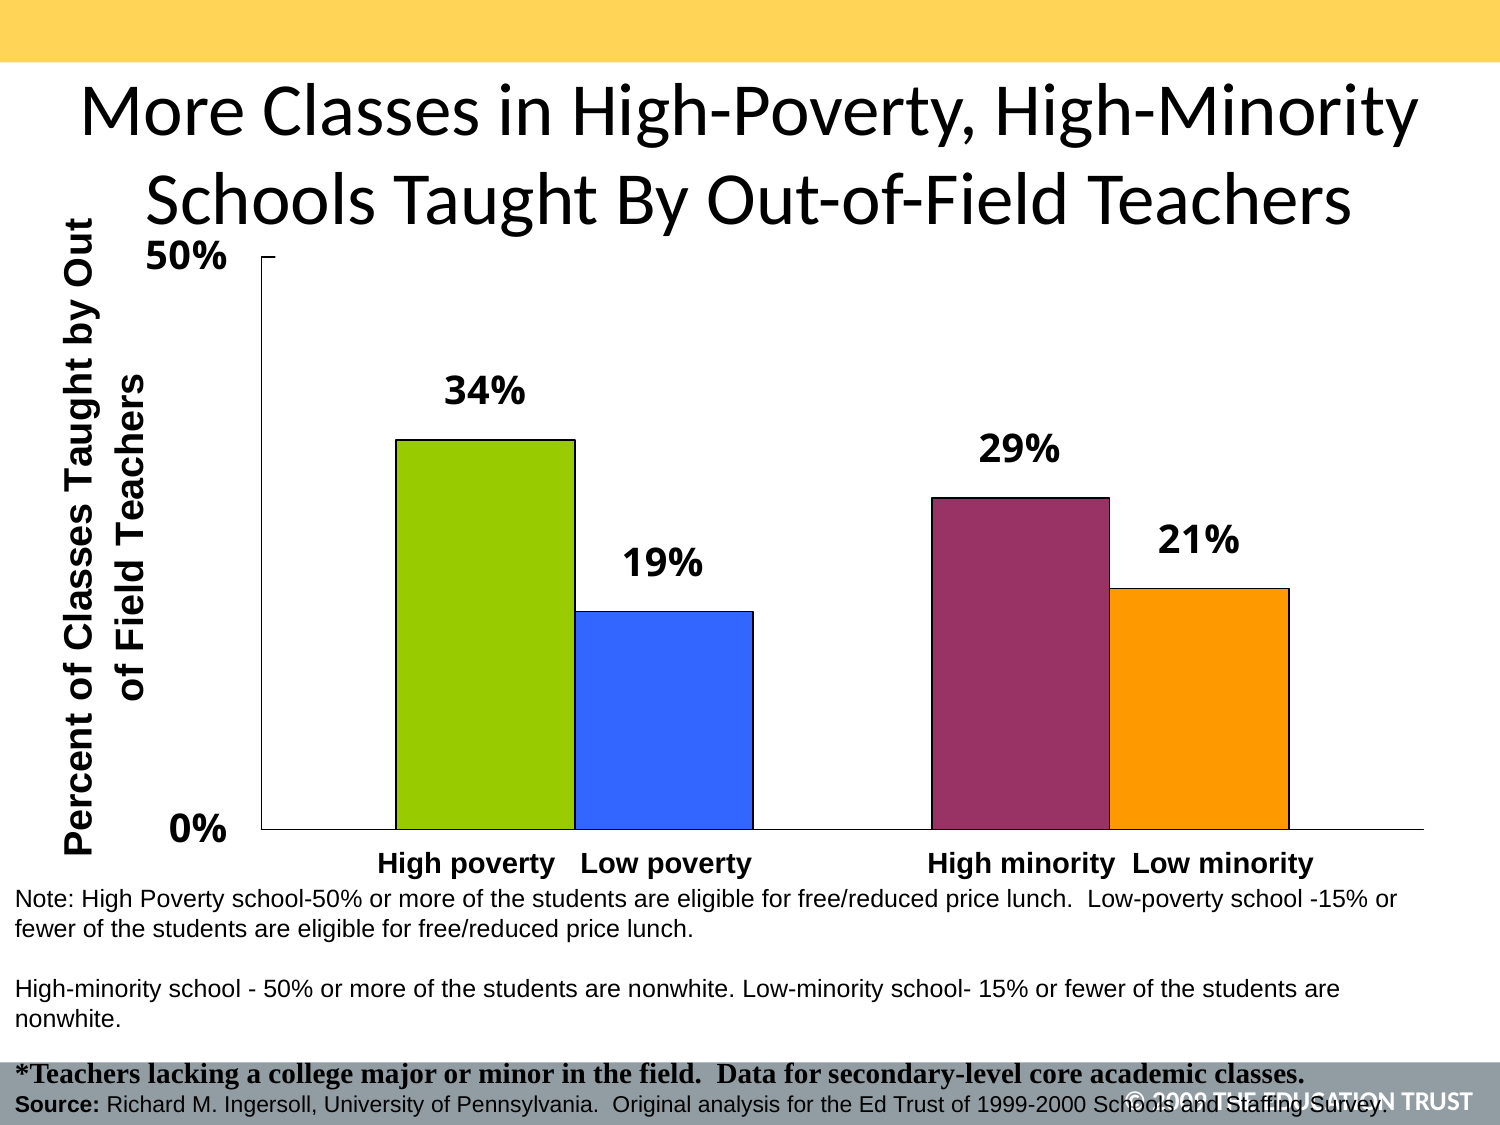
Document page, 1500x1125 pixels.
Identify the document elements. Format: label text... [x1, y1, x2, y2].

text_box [37, 187, 1451, 901]
text_box Note: High Poverty school-50% or more of the students are eligible for free/reduced price lunch. Low-poverty school -15% or fewer of the students are eligible for free/reduced price lunch. High-minority school - 50% or more of the students are nonwhite. Low-minority school- 15% or fewer of the students are nonwhite. [0, 875, 1450, 1040]
title More Classes in High-Poverty, High-Minority Schools Taught By Out-of-Field Teachers [0, 37, 1500, 263]
text_box *Teachers lacking a college major or minor in the field. Data for secondary-level core academic classes. Source: Richard M. Ingersoll, University of Pennsylvania. Original analysis for the Ed Trust of 1999-2000 Schools and Staffing Survey. [0, 1047, 1425, 1125]
